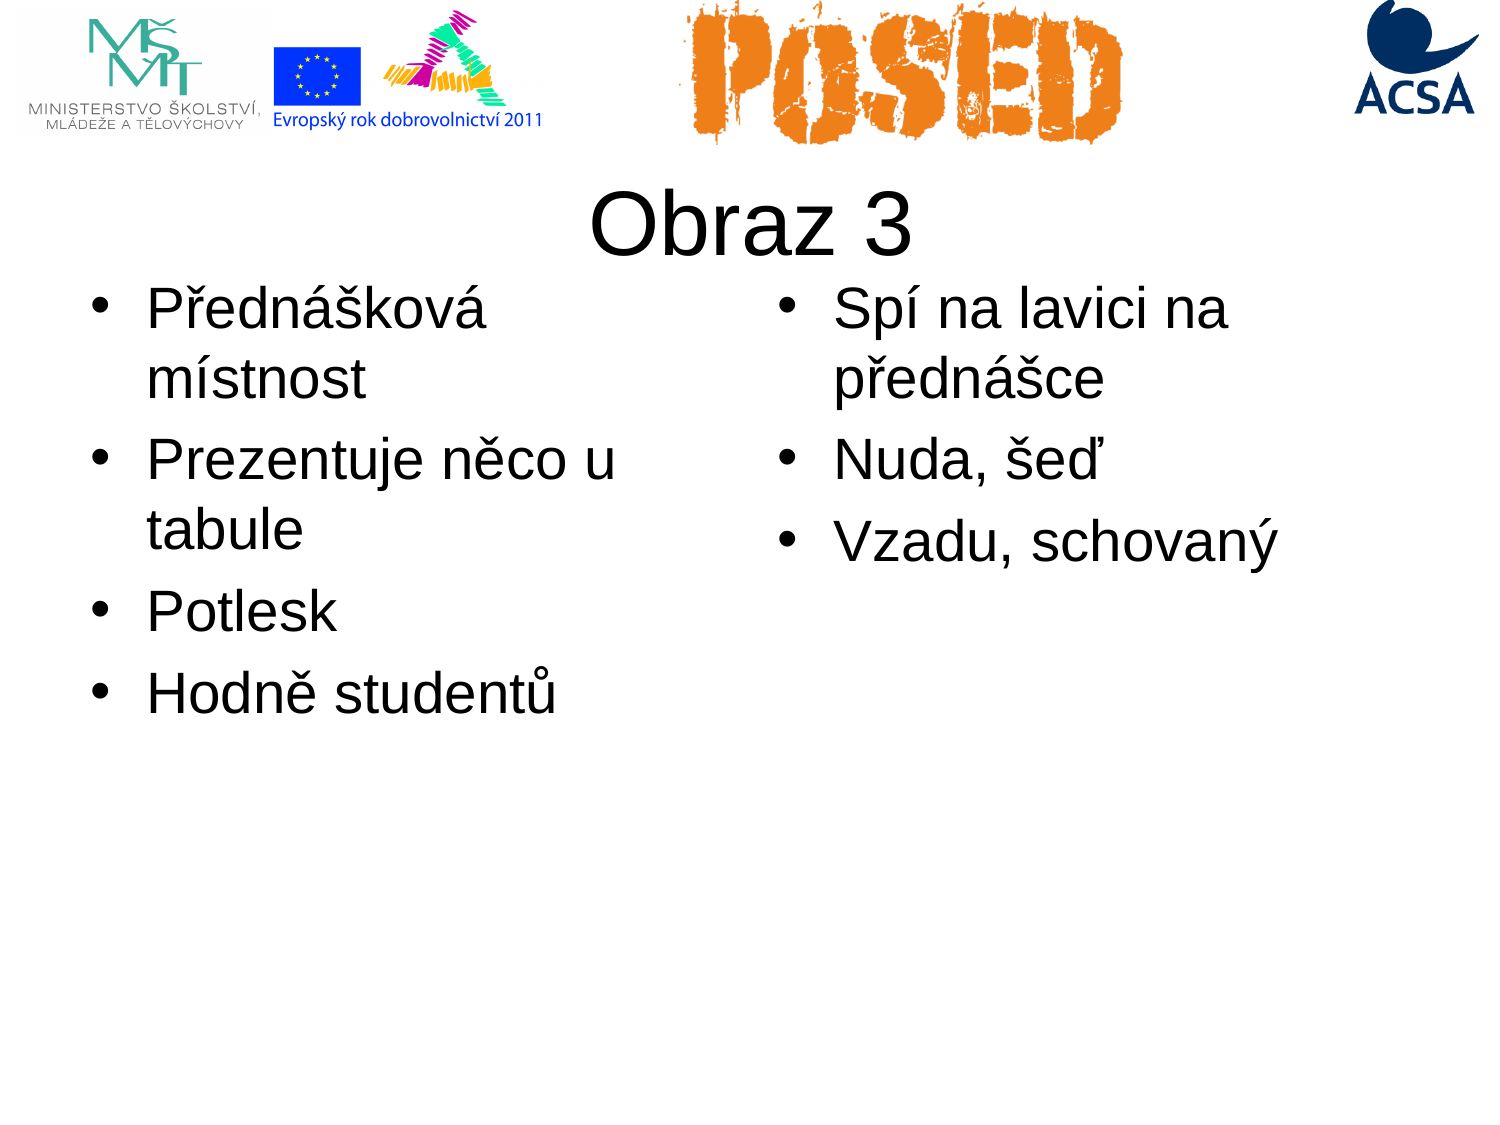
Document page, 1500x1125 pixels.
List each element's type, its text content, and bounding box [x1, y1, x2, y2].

picture [679, 0, 1123, 125]
title Obraz 3 [76, 125, 1427, 314]
list Přednášková místnost Prezentuje něco u tabule Potlesk Hodně studentů [74, 262, 738, 1006]
picture [1354, 0, 1479, 114]
list Spí na lavici na přednášce Nuda, šeď Vzadu, schovaný [762, 262, 1426, 1006]
picture [17, 0, 549, 138]
